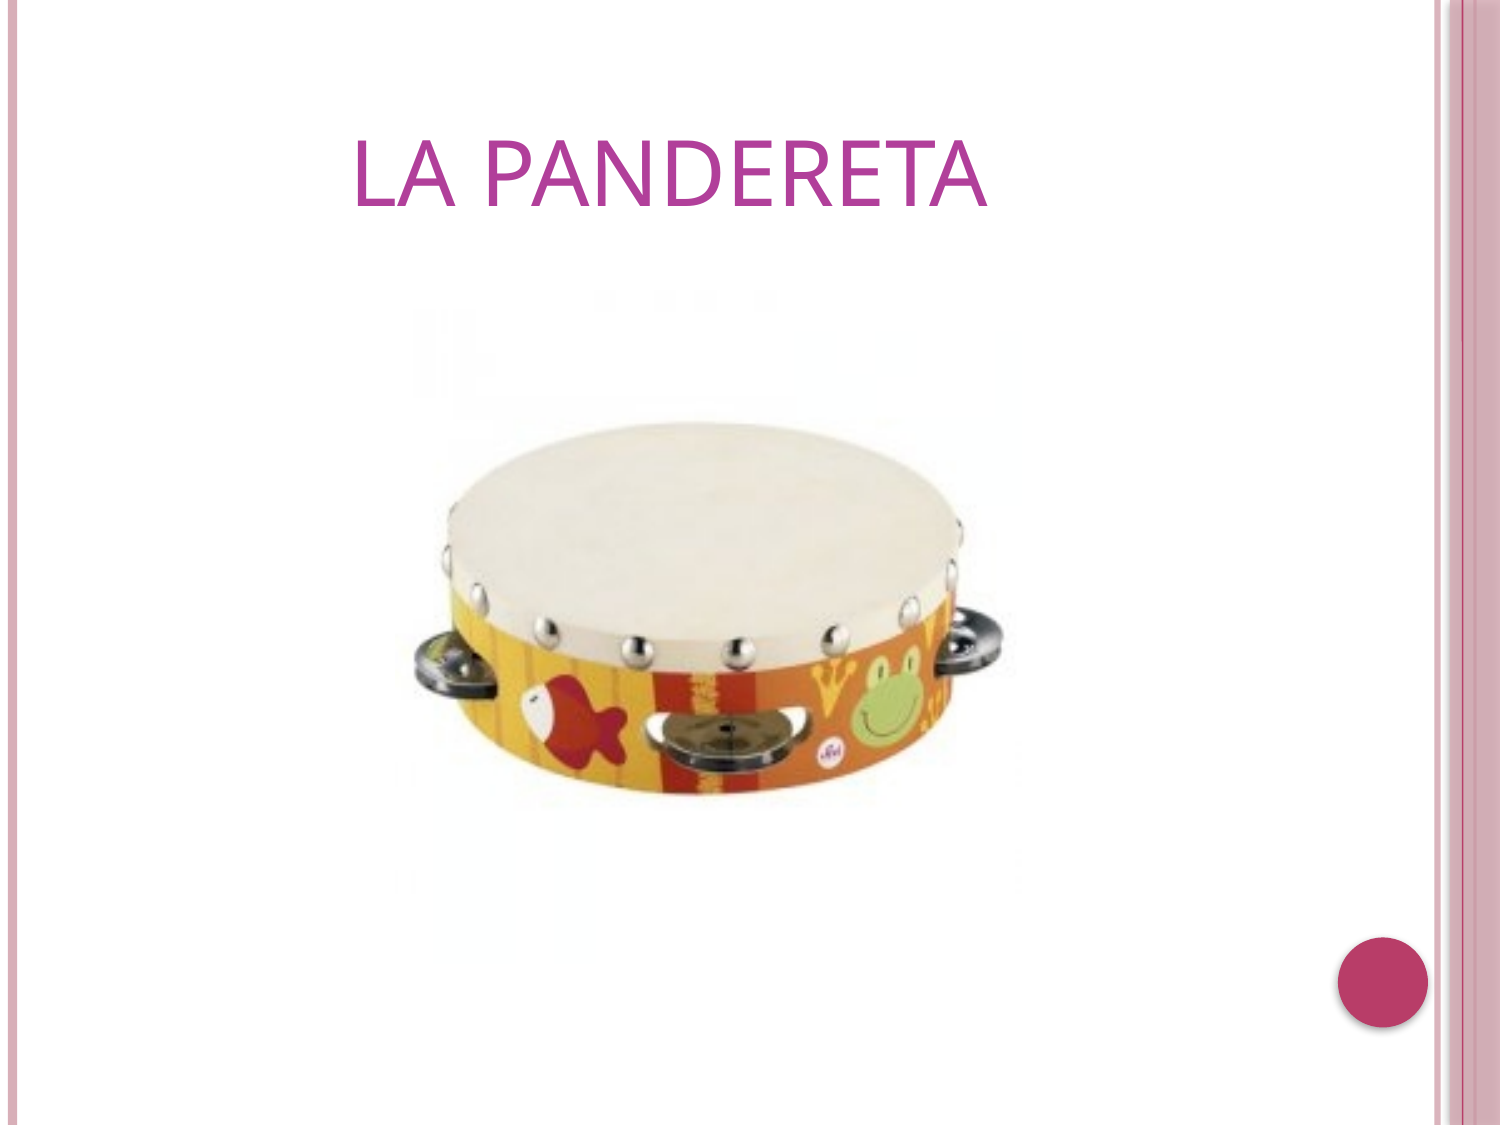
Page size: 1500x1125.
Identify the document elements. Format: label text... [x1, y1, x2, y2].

title La pandereta [75, 45, 1300, 233]
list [395, 290, 1023, 965]
